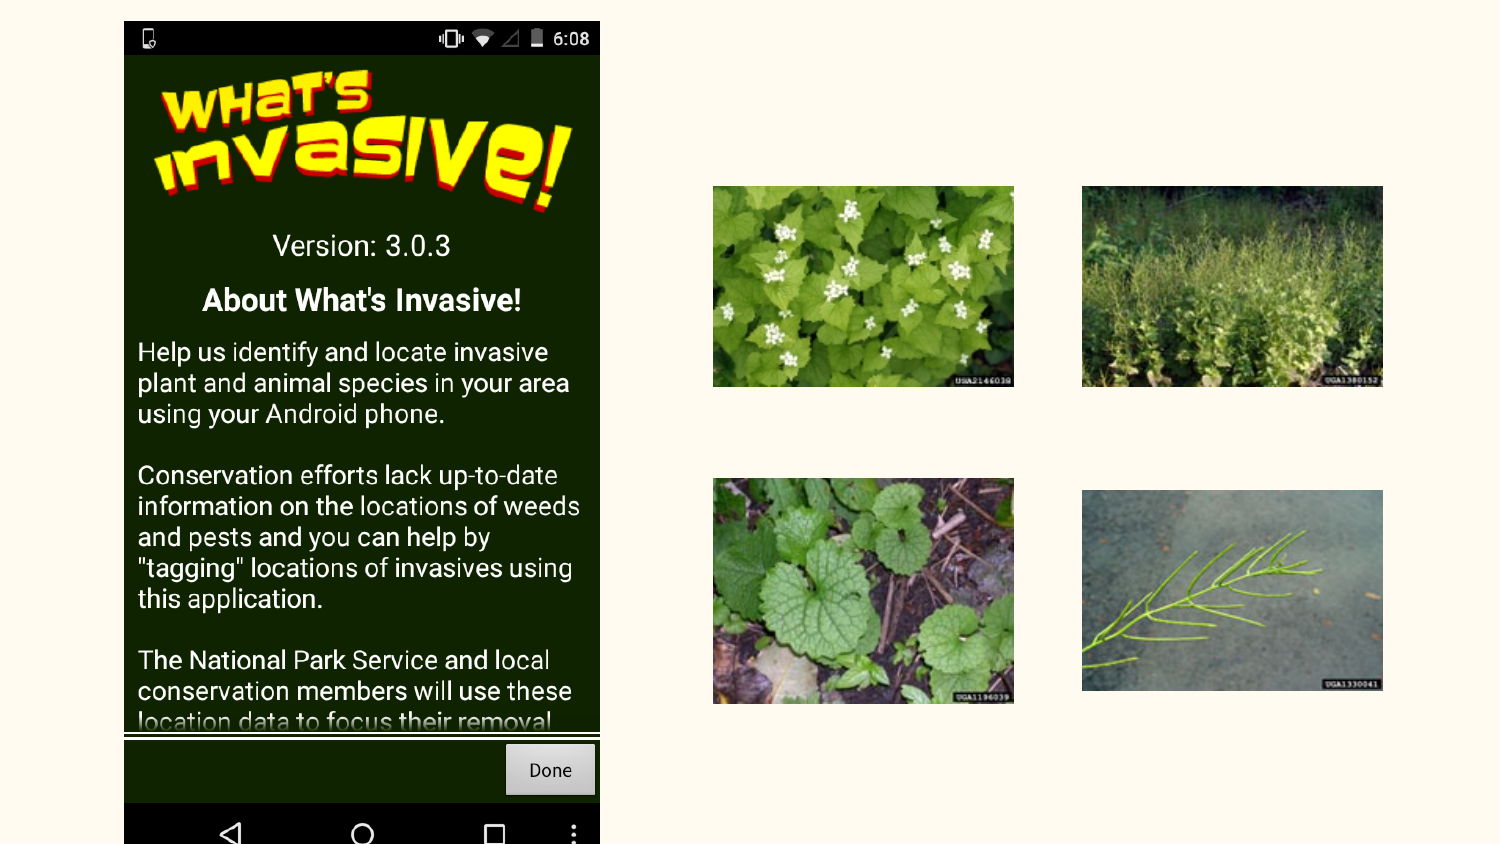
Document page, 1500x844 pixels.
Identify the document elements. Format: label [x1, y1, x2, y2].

picture [713, 478, 1014, 704]
picture [1082, 490, 1384, 692]
picture [124, 21, 600, 844]
picture [713, 186, 1014, 387]
picture [1082, 186, 1384, 387]
